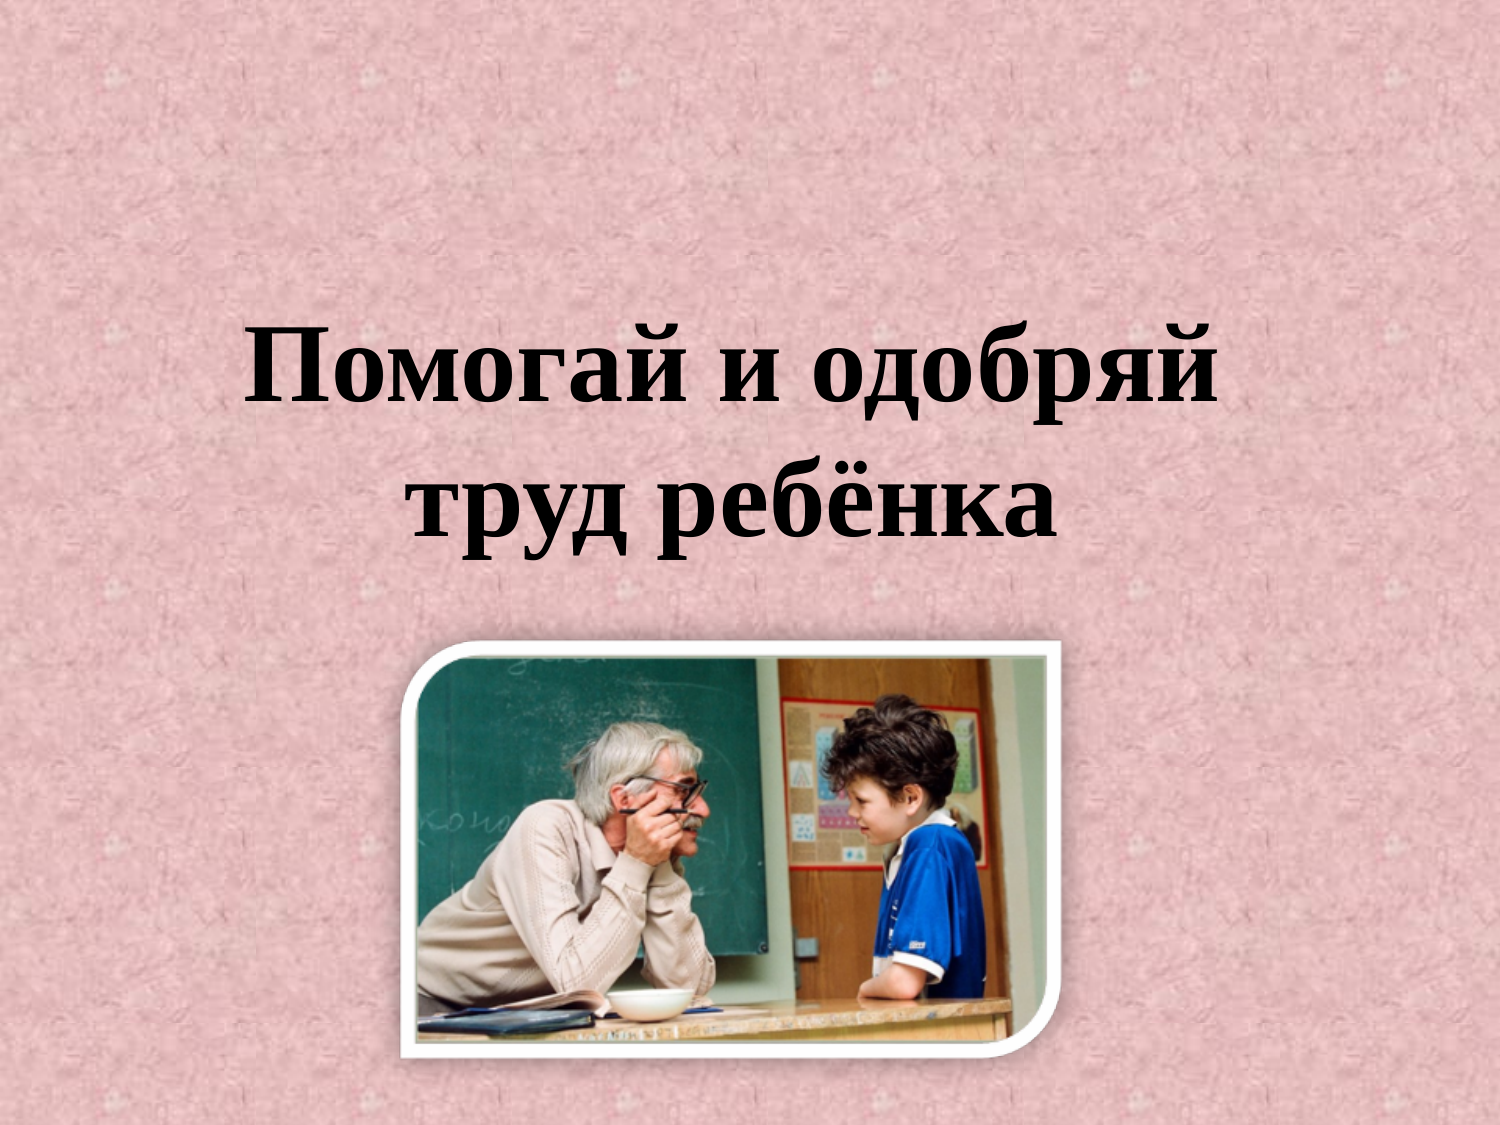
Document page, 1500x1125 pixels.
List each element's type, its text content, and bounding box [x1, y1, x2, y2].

text_box Помогай и одобряй труд ребёнка [199, 281, 1266, 566]
picture [0, 0, 1500, 1125]
